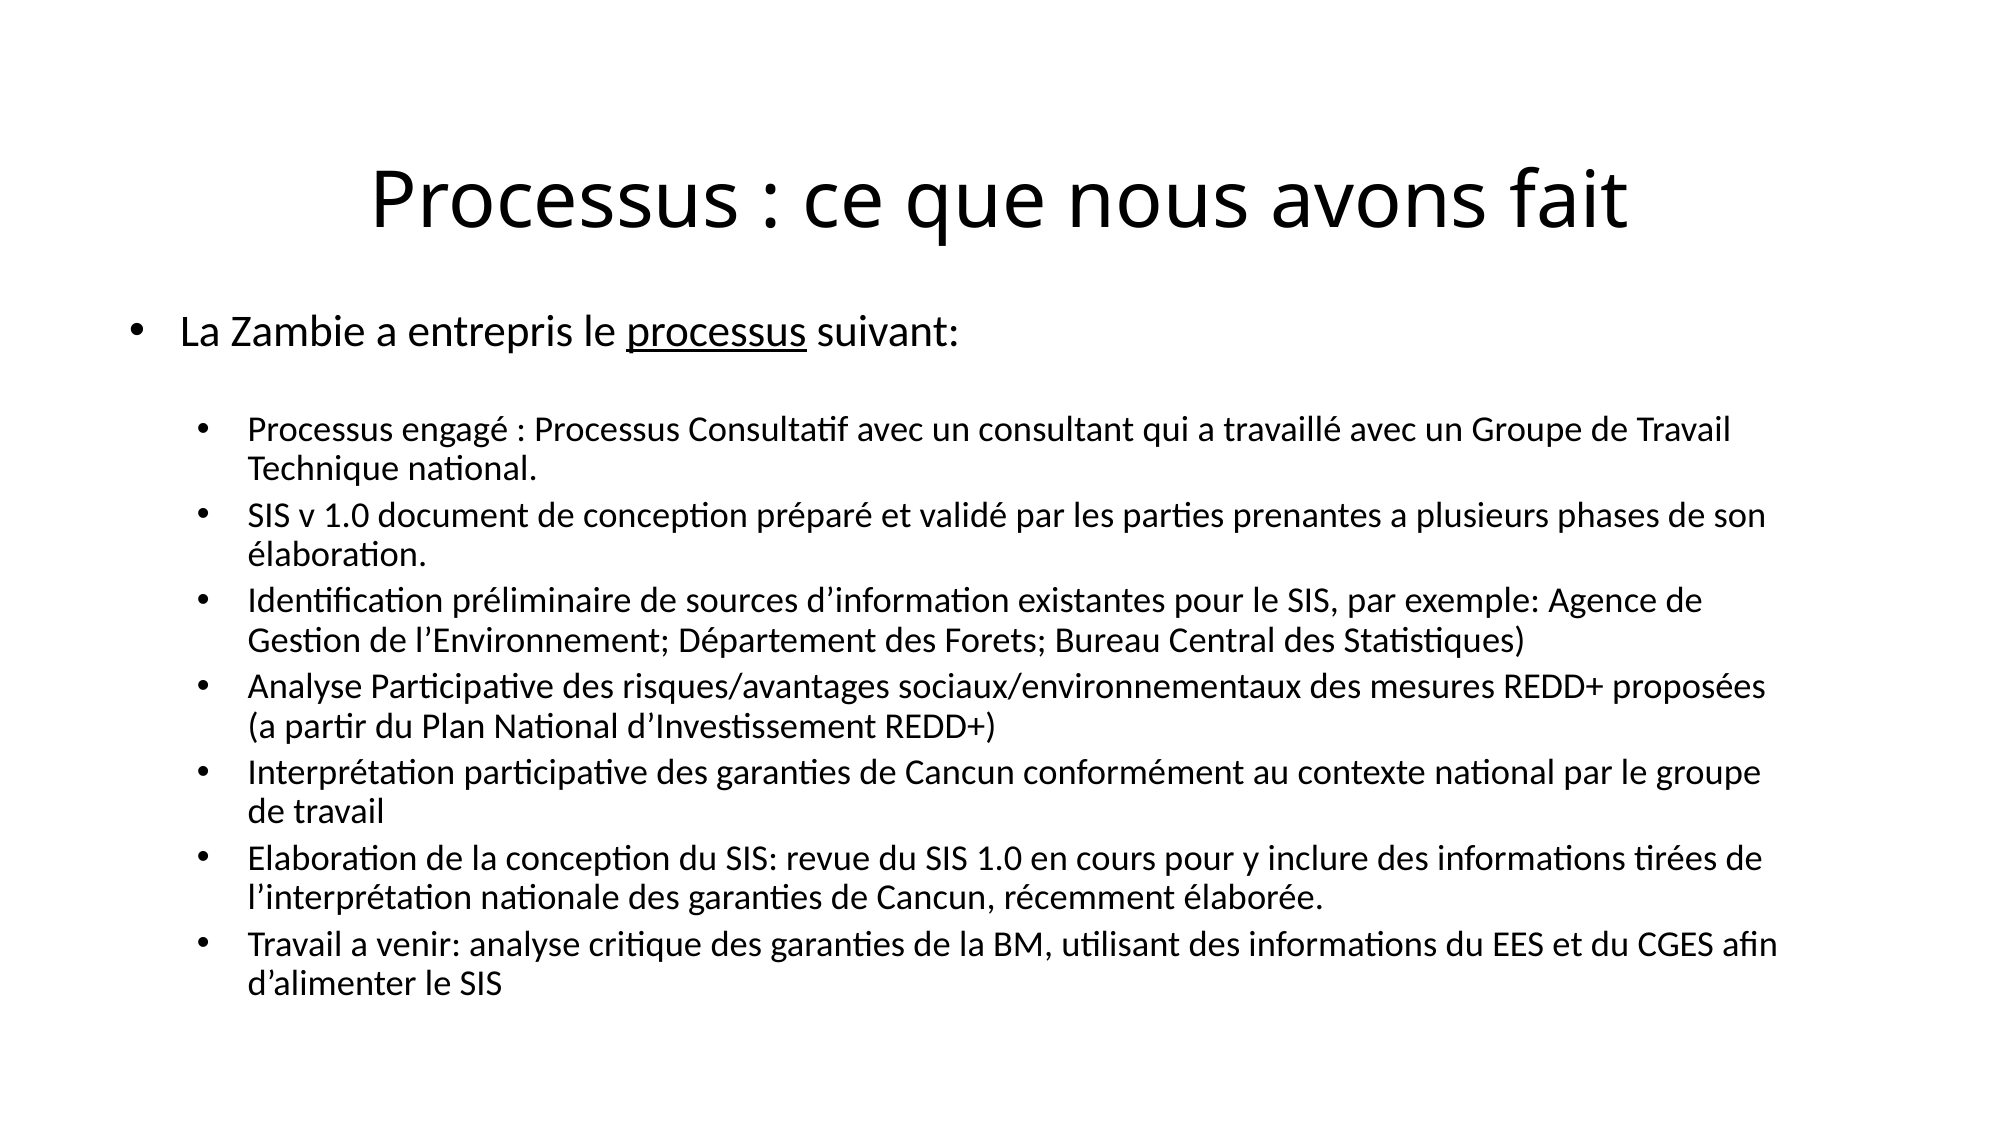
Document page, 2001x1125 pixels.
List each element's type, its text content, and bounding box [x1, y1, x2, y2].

title Processus : ce que nous avons fait [249, 64, 1750, 253]
subtitle La Zambie a entrepris le processus suivant: Processus engagé : Processus Consultatif avec un consultant qui a travaillé avec un Groupe de Travail Technique national. SIS v 1.0 document de conception préparé et validé par les parties prenantes a plusieurs phases de son élaboration. Identification préliminaire de sources d’information existantes pour le SIS, par exemple: Agence de Gestion de l’Environnement; Département des Forets; Bureau Central des Statistiques) Analyse Participative des risques/avantages sociaux/environnementaux des mesures REDD+ proposées (a partir du Plan National d’Investissement REDD+) Interprétation participative des garanties de Cancun conformément au contexte national par le groupe de travail Elaboration de la conception du SIS: revue du SIS 1.0 en cours pour y inclure des informations tirées de l’interprétation nationale des garanties de Cancun, récemment élaborée. Travail a venir: analyse critique des garanties de la BM, utilisant des informations du EES et du CGES afin d’alimenter le SIS [114, 299, 1798, 1025]
